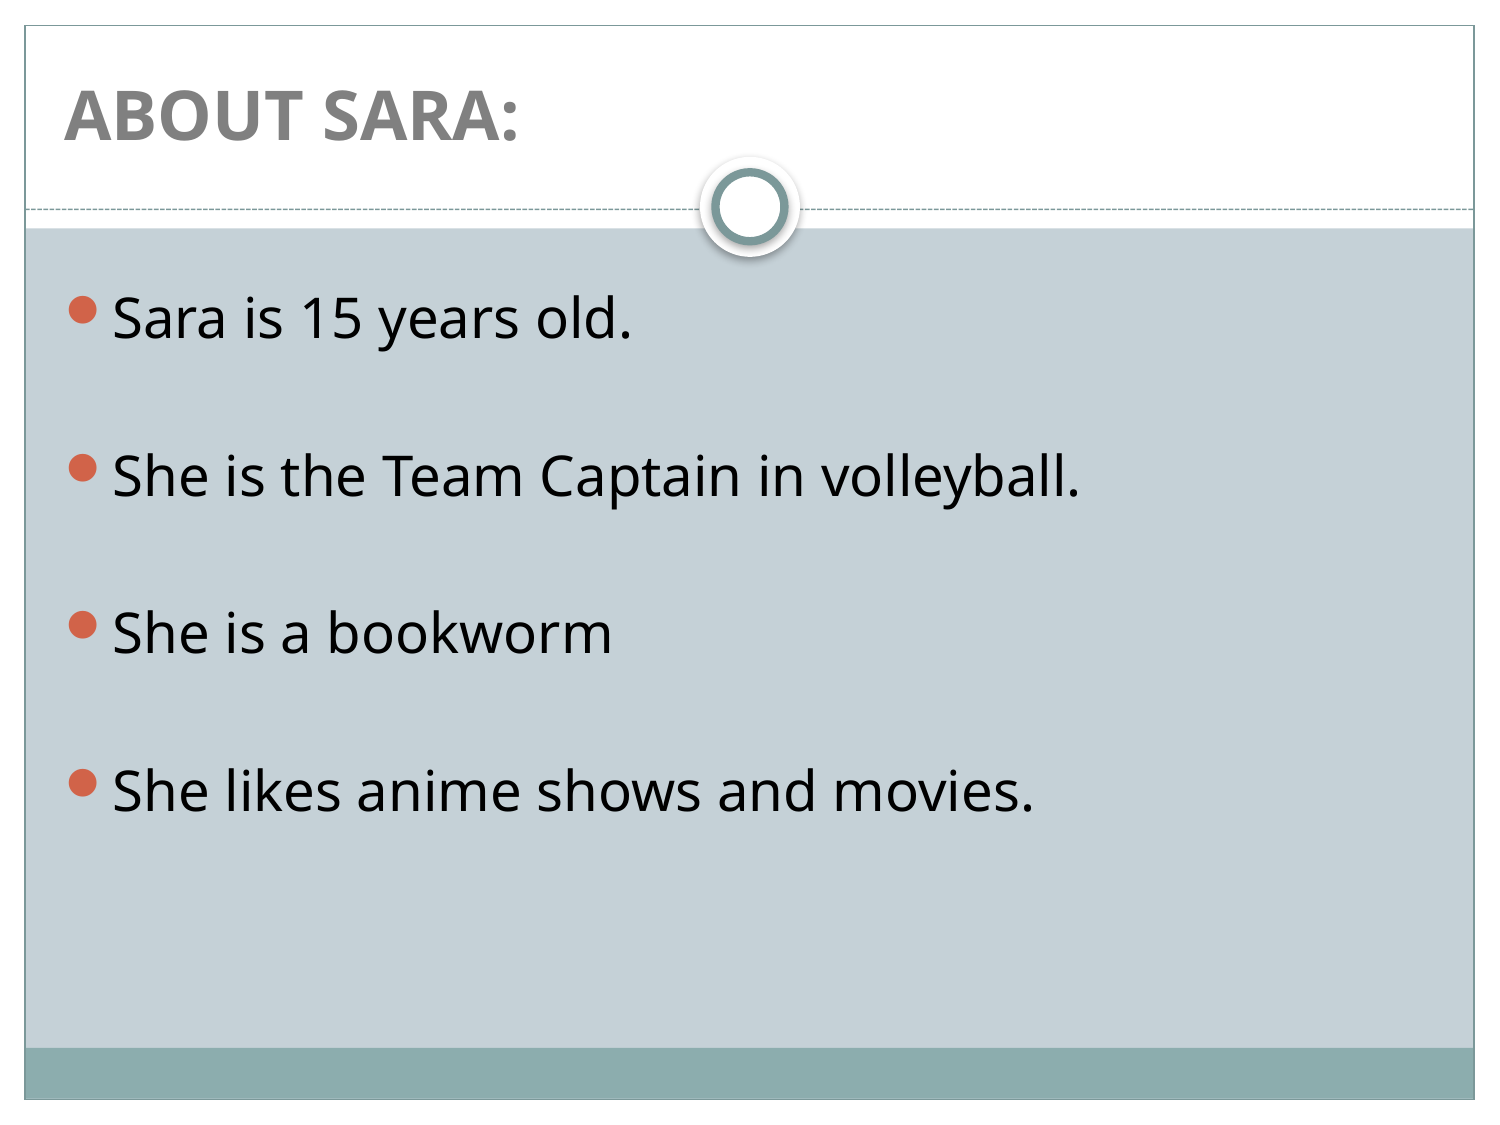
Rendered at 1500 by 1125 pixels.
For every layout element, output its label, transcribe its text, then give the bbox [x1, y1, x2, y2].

title ABOUT SARA: [49, 37, 1450, 162]
list Sara is 15 years old. She is the Team Captain in volleyball. She is a bookworm She likes anime shows and movies. [50, 275, 1445, 1025]
